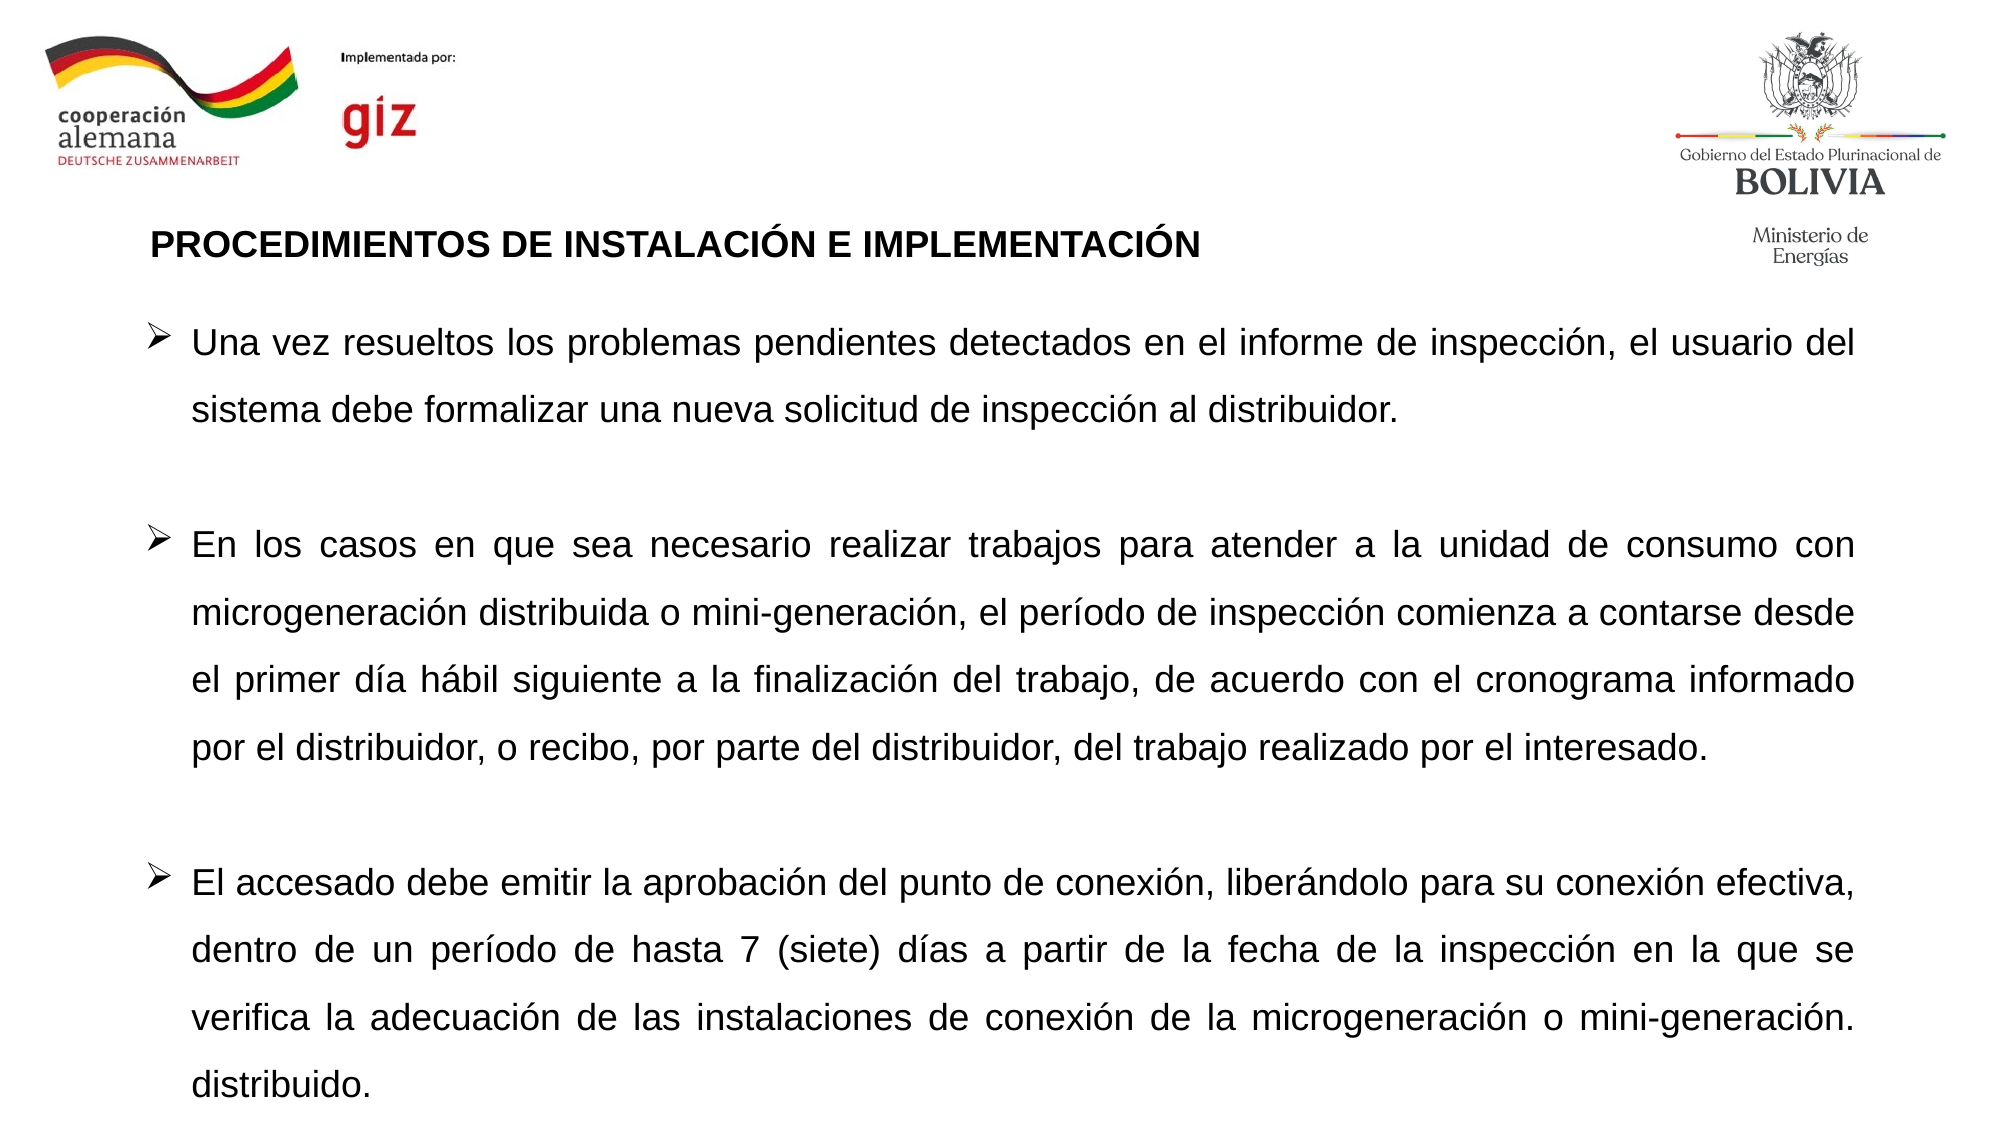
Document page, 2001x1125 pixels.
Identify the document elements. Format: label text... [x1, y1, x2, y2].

text_box PROCEDIMIENTOS DE INSTALACIÓN E IMPLEMENTACIÓN [135, 213, 1217, 273]
picture [16, 0, 483, 199]
text_box Una vez resueltos los problemas pendientes detectados en el informe de inspección, el usuario del sistema debe formalizar una nueva solicitud de inspección al distribuidor. En los casos en que sea necesario realizar trabajos para atender a la unidad de consumo con microgeneración distribuida o mini-generación, el período de inspección comienza a contarse desde el primer día hábil siguiente a la finalización del trabajo, de acuerdo con el cronograma informado por el distribuidor, o recibo, por parte del distribuidor, del trabajo realizado por el interesado. El accesado debe emitir la aprobación del punto de conexión, liberándolo para su conexión efectiva, dentro de un período de hasta 7 (siete) días a partir de la fecha de la inspección en la que se verifica la adecuación de las instalaciones de conexión de la microgeneración o mini-generación. distribuido. [129, 287, 1871, 1125]
picture [1643, 0, 1978, 296]
